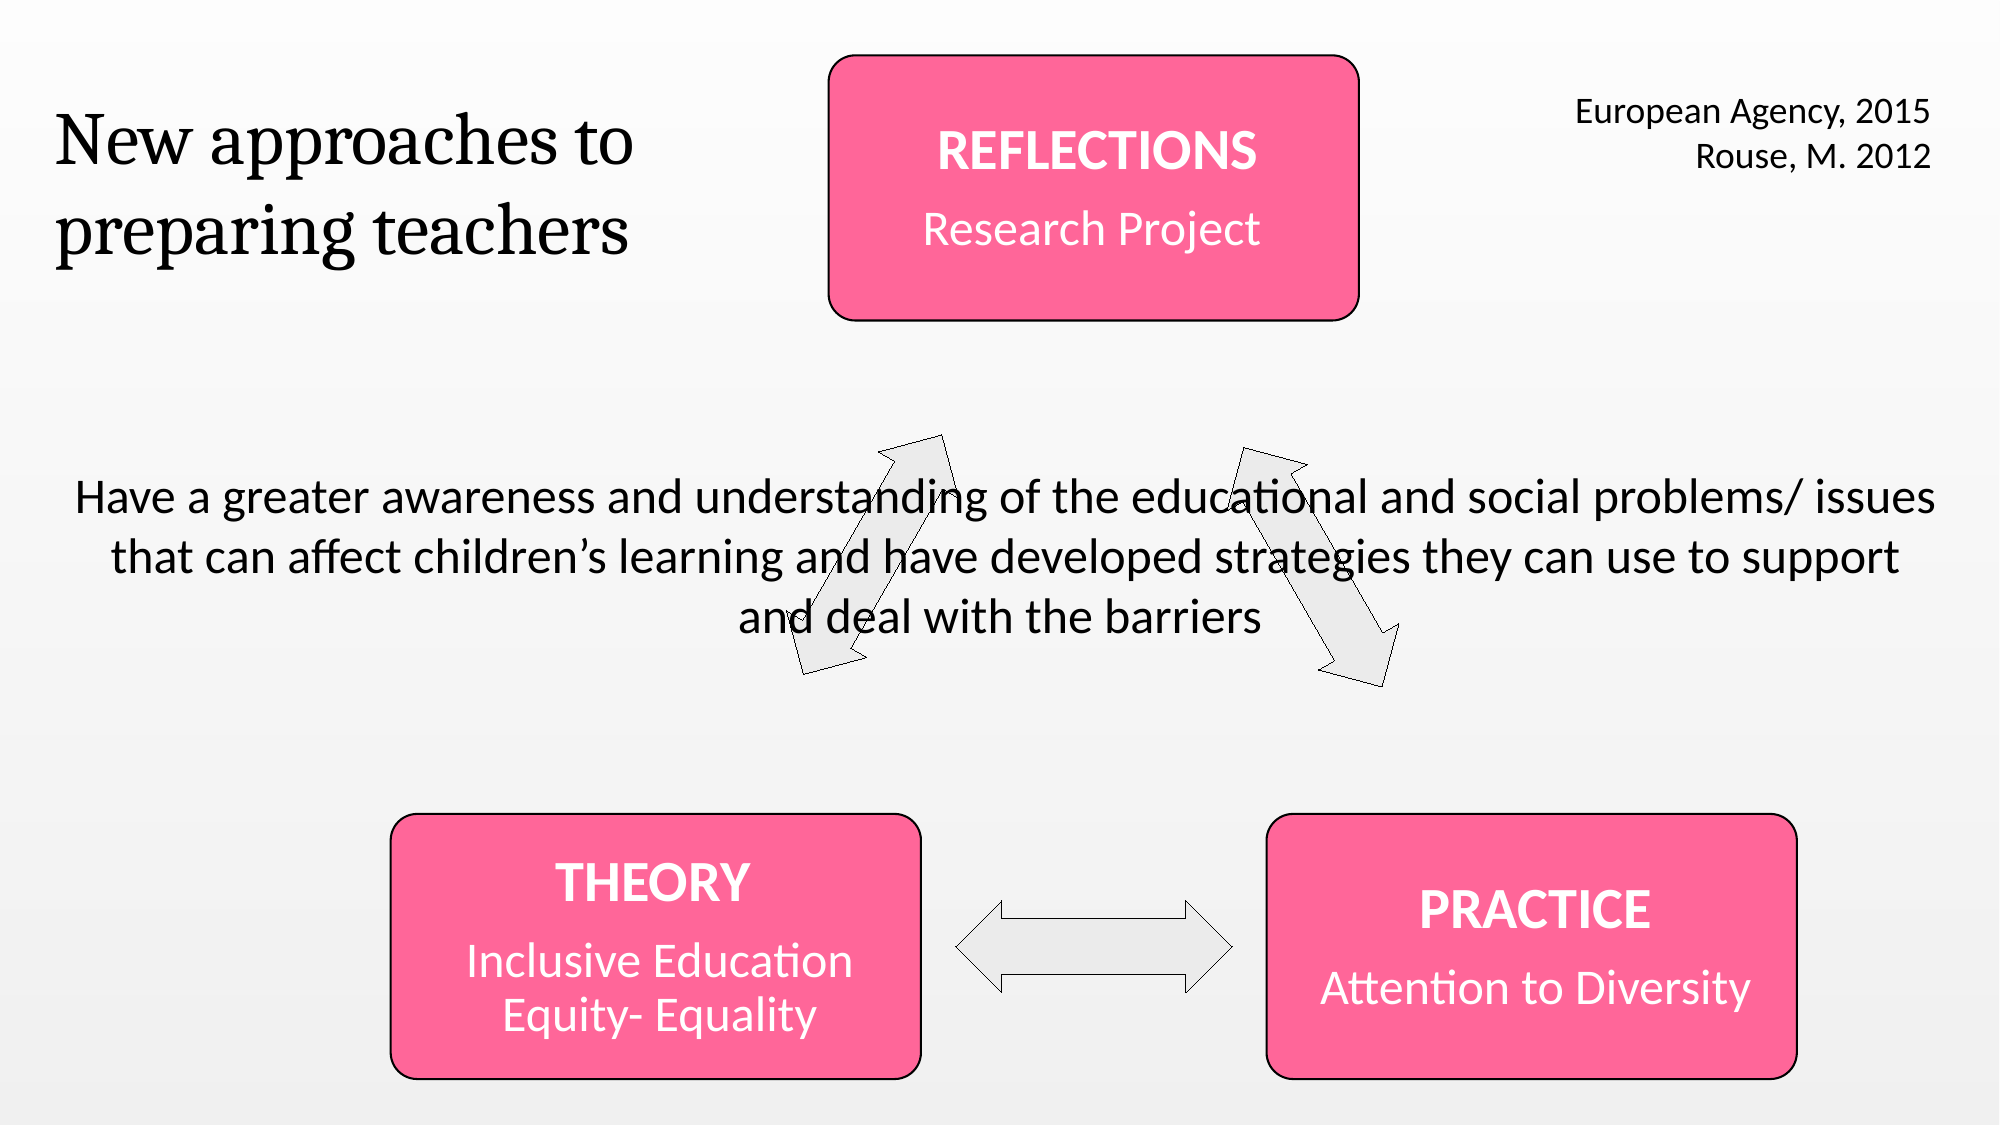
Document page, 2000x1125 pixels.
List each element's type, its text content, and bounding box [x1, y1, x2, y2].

text_box New approaches to preparing teachers [40, 82, 333, 277]
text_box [333, 54, 1855, 1080]
text_box Have a greater awareness and understanding of the educational and social problems/ issues that can affect children’s learning and have developed strategies they can use to support and deal with the barriers [58, 456, 333, 651]
text_box European Agency, 2015 Rouse, M. 2012 [1855, 78, 1947, 184]
text_box Have a greater awareness and understanding of the educational and social problems/ issues that can affect children’s learning and have developed strategies they can use to support and deal with the barriers [1855, 456, 1953, 651]
